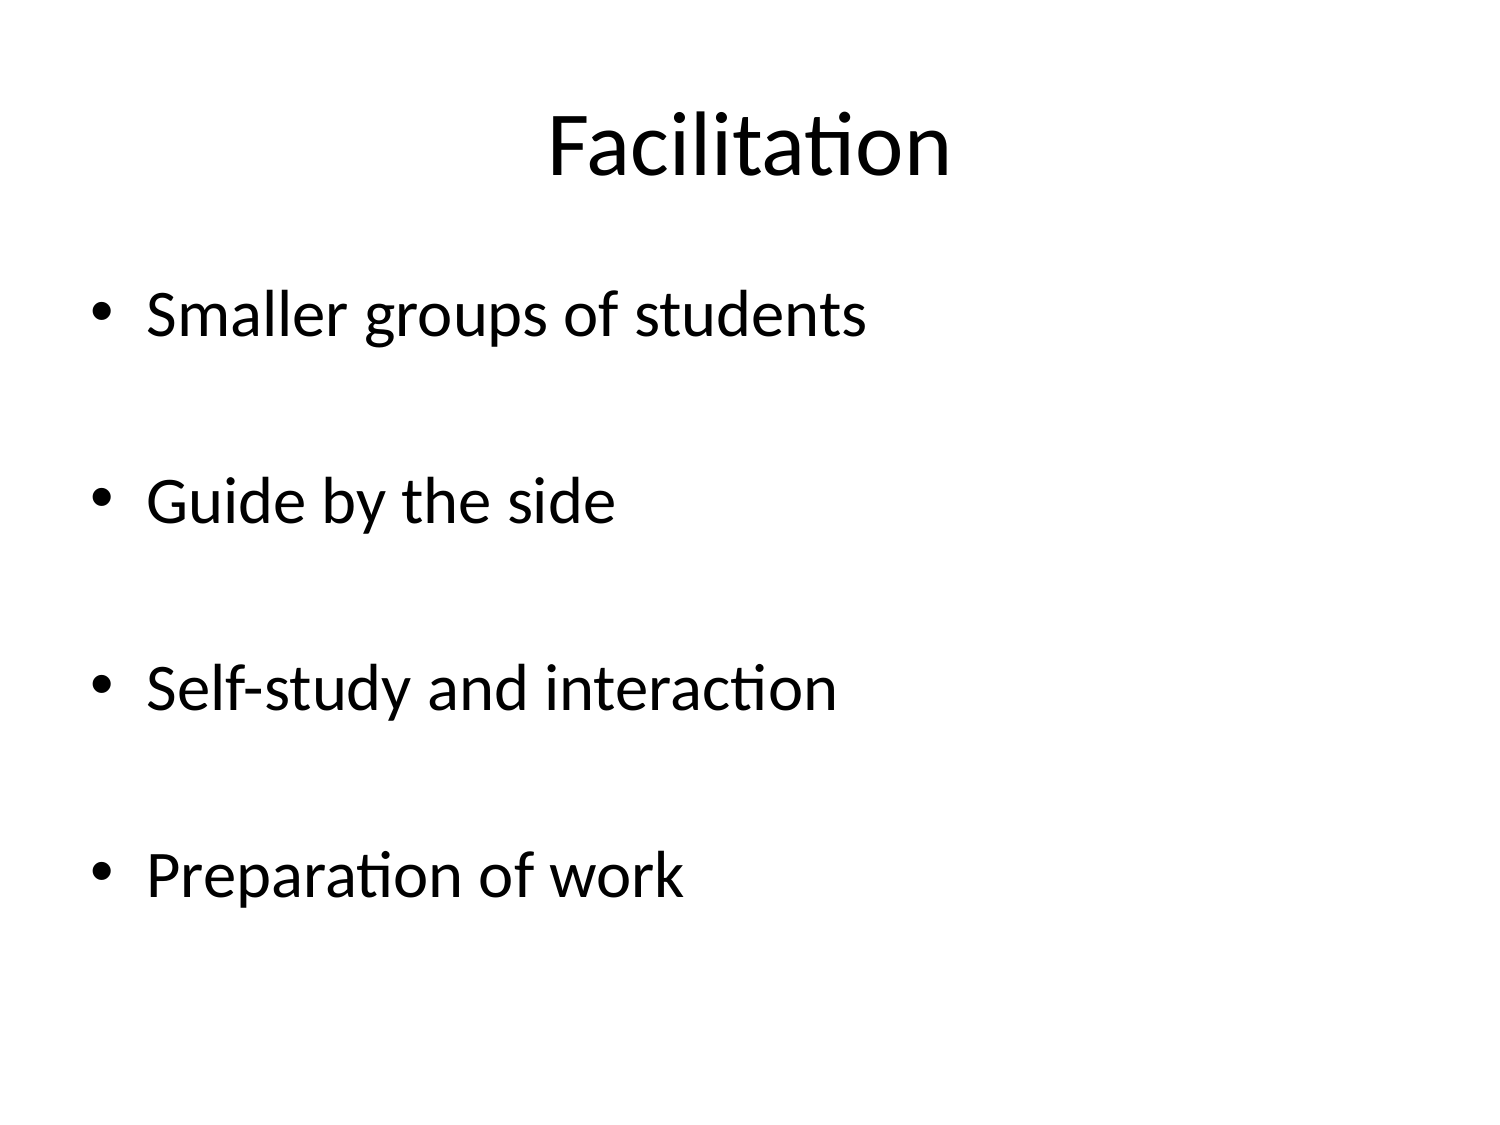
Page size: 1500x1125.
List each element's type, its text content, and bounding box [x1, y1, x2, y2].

list Smaller groups of students Guide by the side Self-study and interaction Preparation of work [75, 262, 1425, 1005]
title Facilitation [75, 45, 1425, 233]
